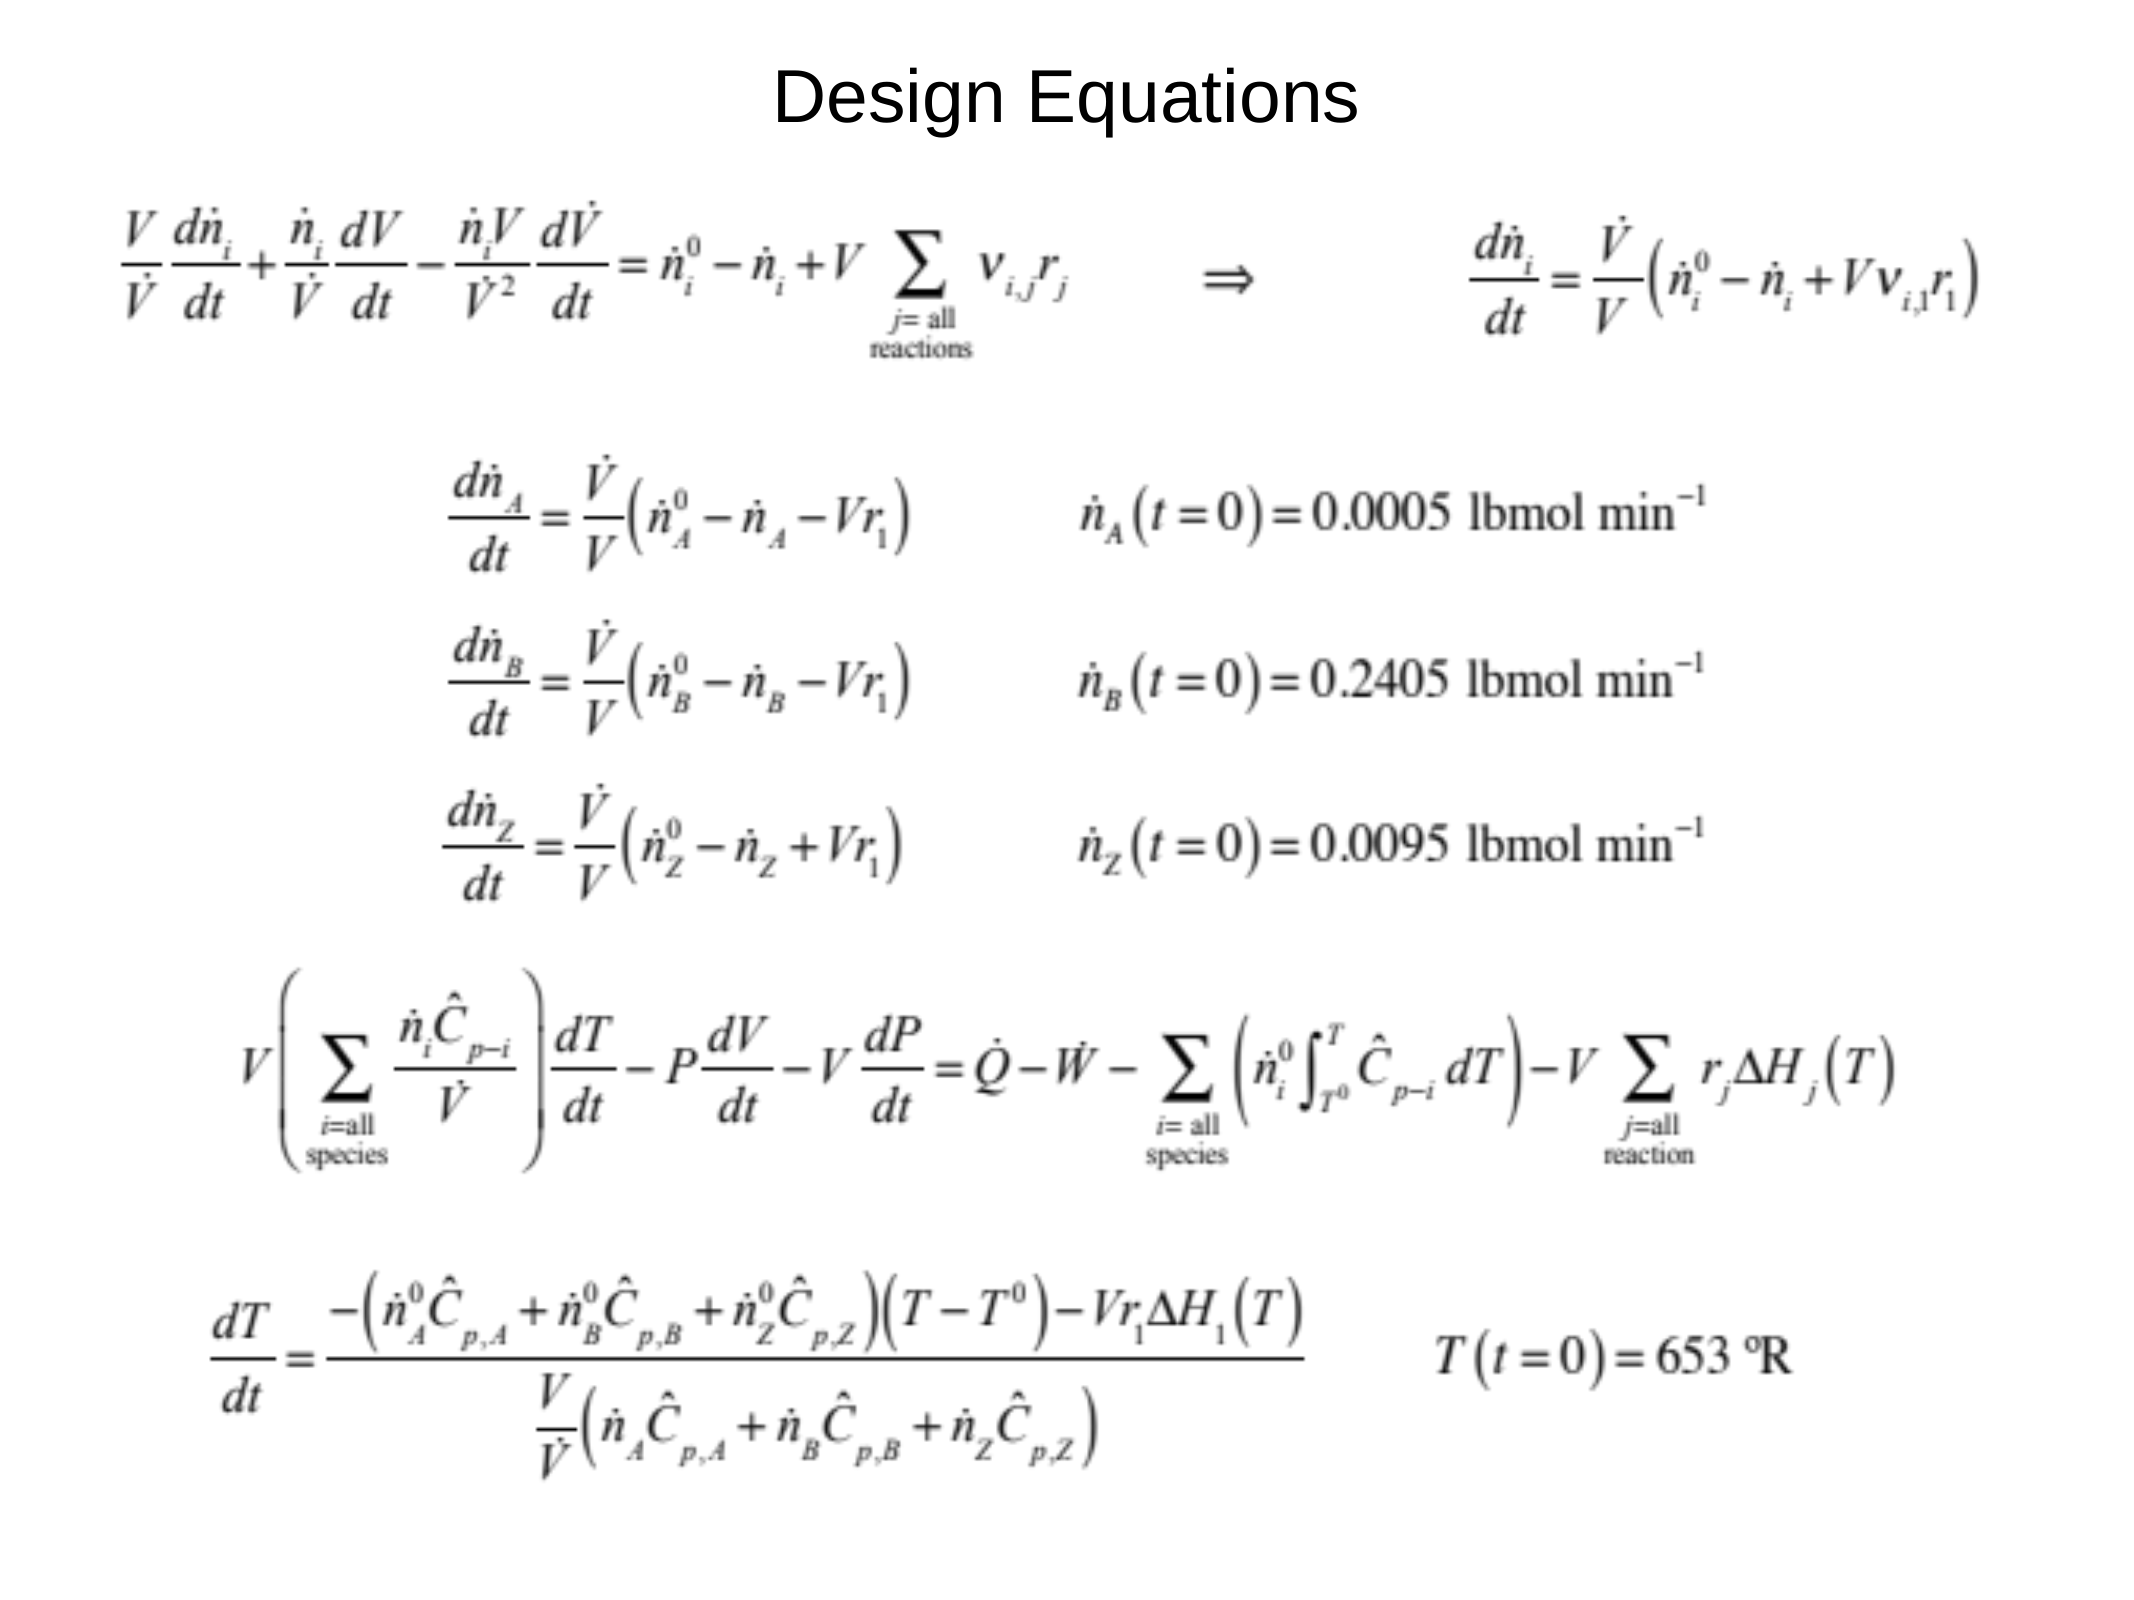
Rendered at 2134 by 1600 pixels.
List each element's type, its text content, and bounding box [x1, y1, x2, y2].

picture [1072, 803, 1711, 884]
picture [443, 608, 915, 746]
title Design Equations [208, 39, 1925, 248]
picture [235, 956, 1899, 1178]
picture [1074, 472, 1713, 553]
picture [116, 189, 1076, 369]
picture [443, 443, 915, 582]
picture [437, 772, 909, 911]
picture [1464, 203, 1982, 355]
picture [1430, 1320, 1799, 1396]
picture [1197, 255, 1261, 303]
picture [1072, 639, 1711, 719]
picture [201, 1262, 1315, 1484]
